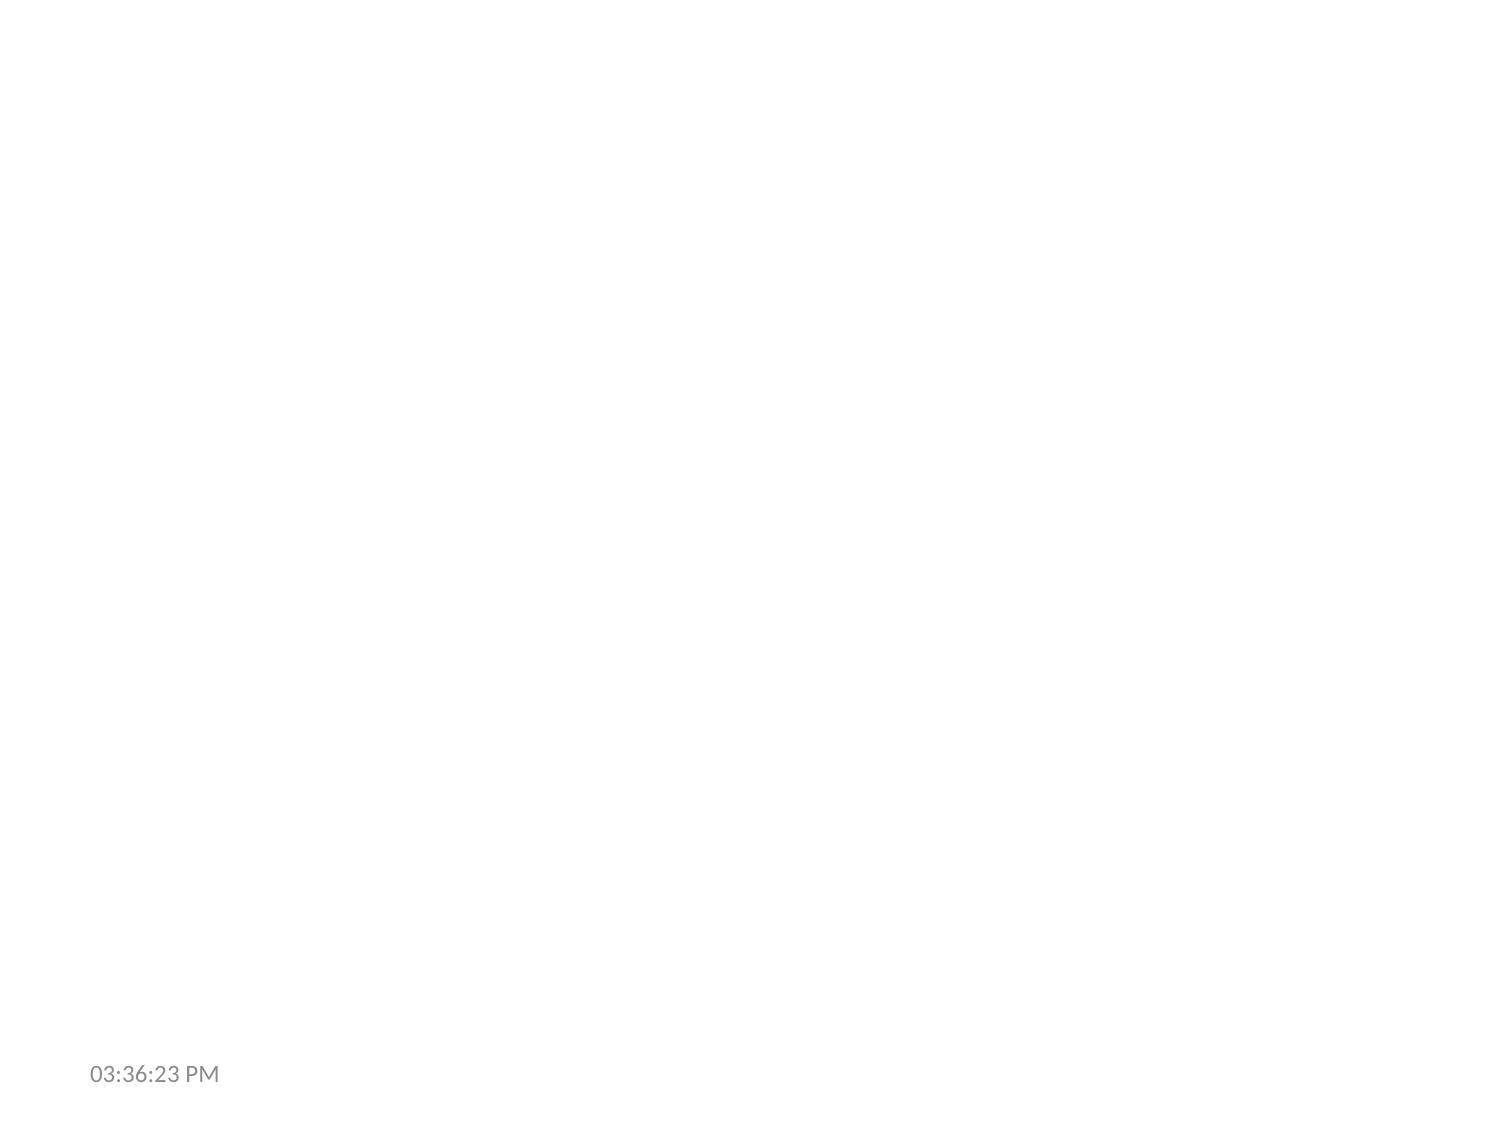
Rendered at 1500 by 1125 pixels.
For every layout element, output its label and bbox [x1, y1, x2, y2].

slide_number [75, 1042, 425, 1103]
